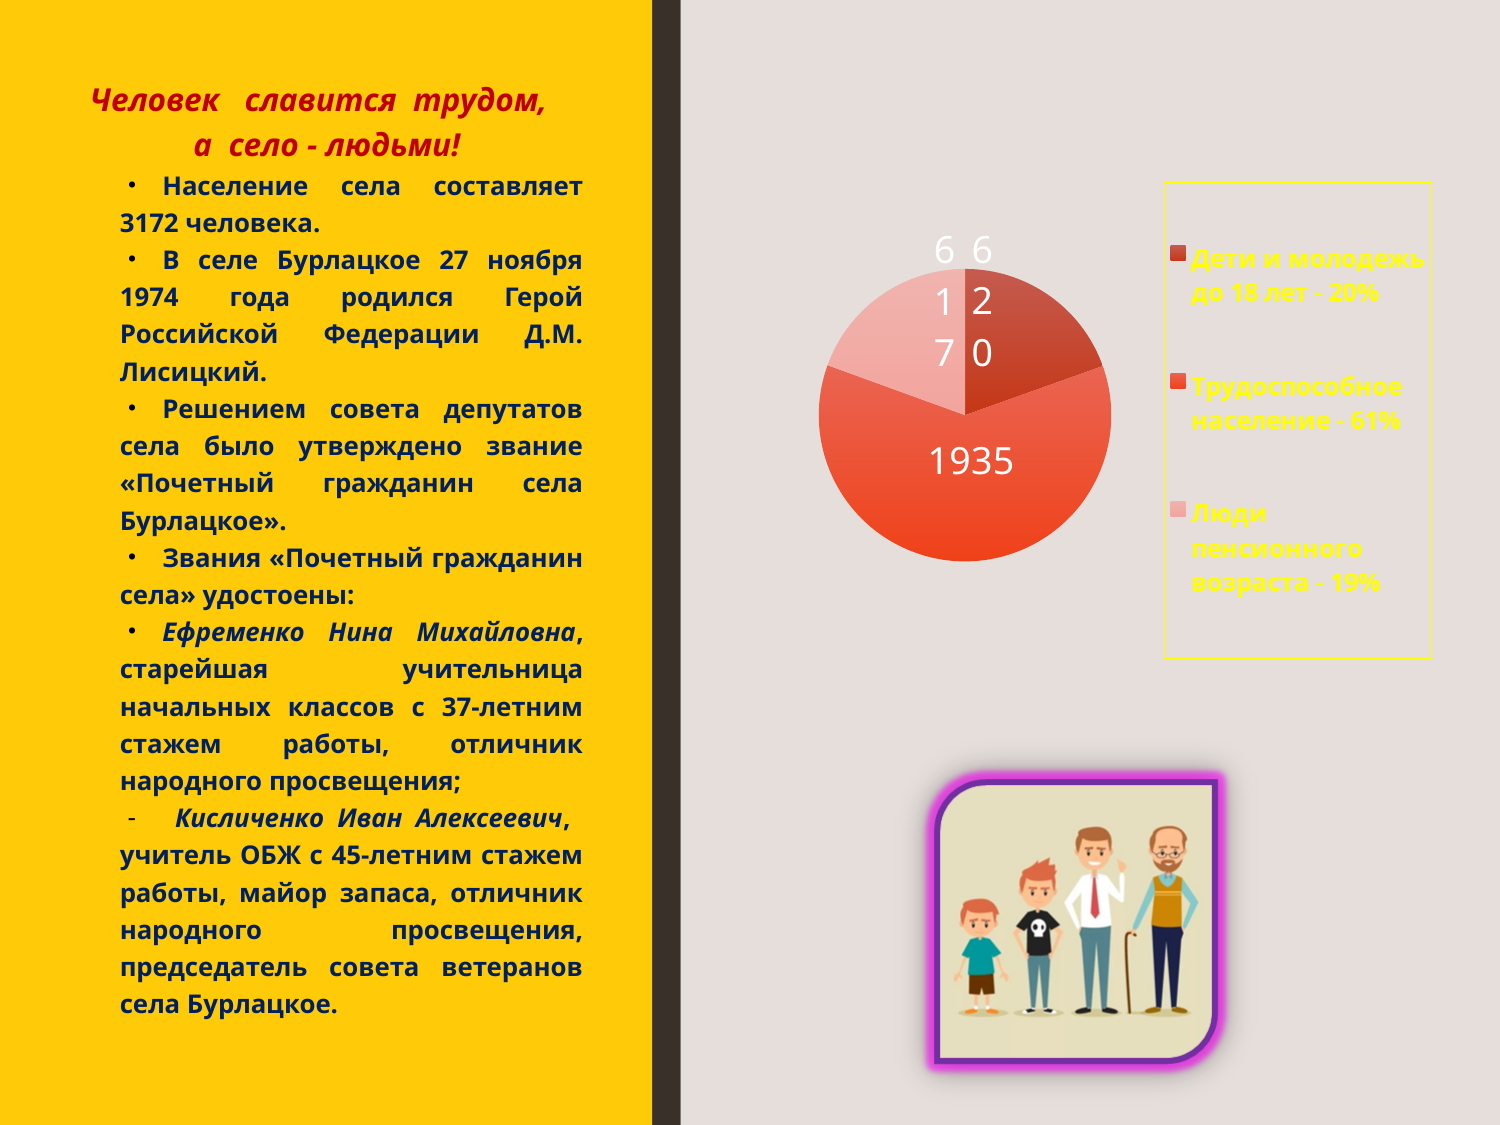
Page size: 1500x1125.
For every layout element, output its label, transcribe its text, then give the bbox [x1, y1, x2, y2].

list Человек славится трудом, а село - людьми! Население села составляет 3172 человека. В селе Бурлацкое 27 ноября 1974 года родился Герой Российской Федерации Д.М. Лисицкий. Решением совета депутатов села было утверждено звание «Почетный гражданин села Бурлацкое». Звания «Почетный гражданин села» удостоены: Ефременко Нина Михайловна, старейшая учительница начальных классов с 37-летним стажем работы, отличник народного просвещения; Кисличенко Иван Алексеевич, учитель ОБЖ с 45-летним стажем работы, майор запаса, отличник народного просвещения, председатель совета ветеранов села Бурлацкое. [55, 24, 599, 1056]
chart [769, 112, 1445, 735]
picture [873, 735, 1279, 1125]
